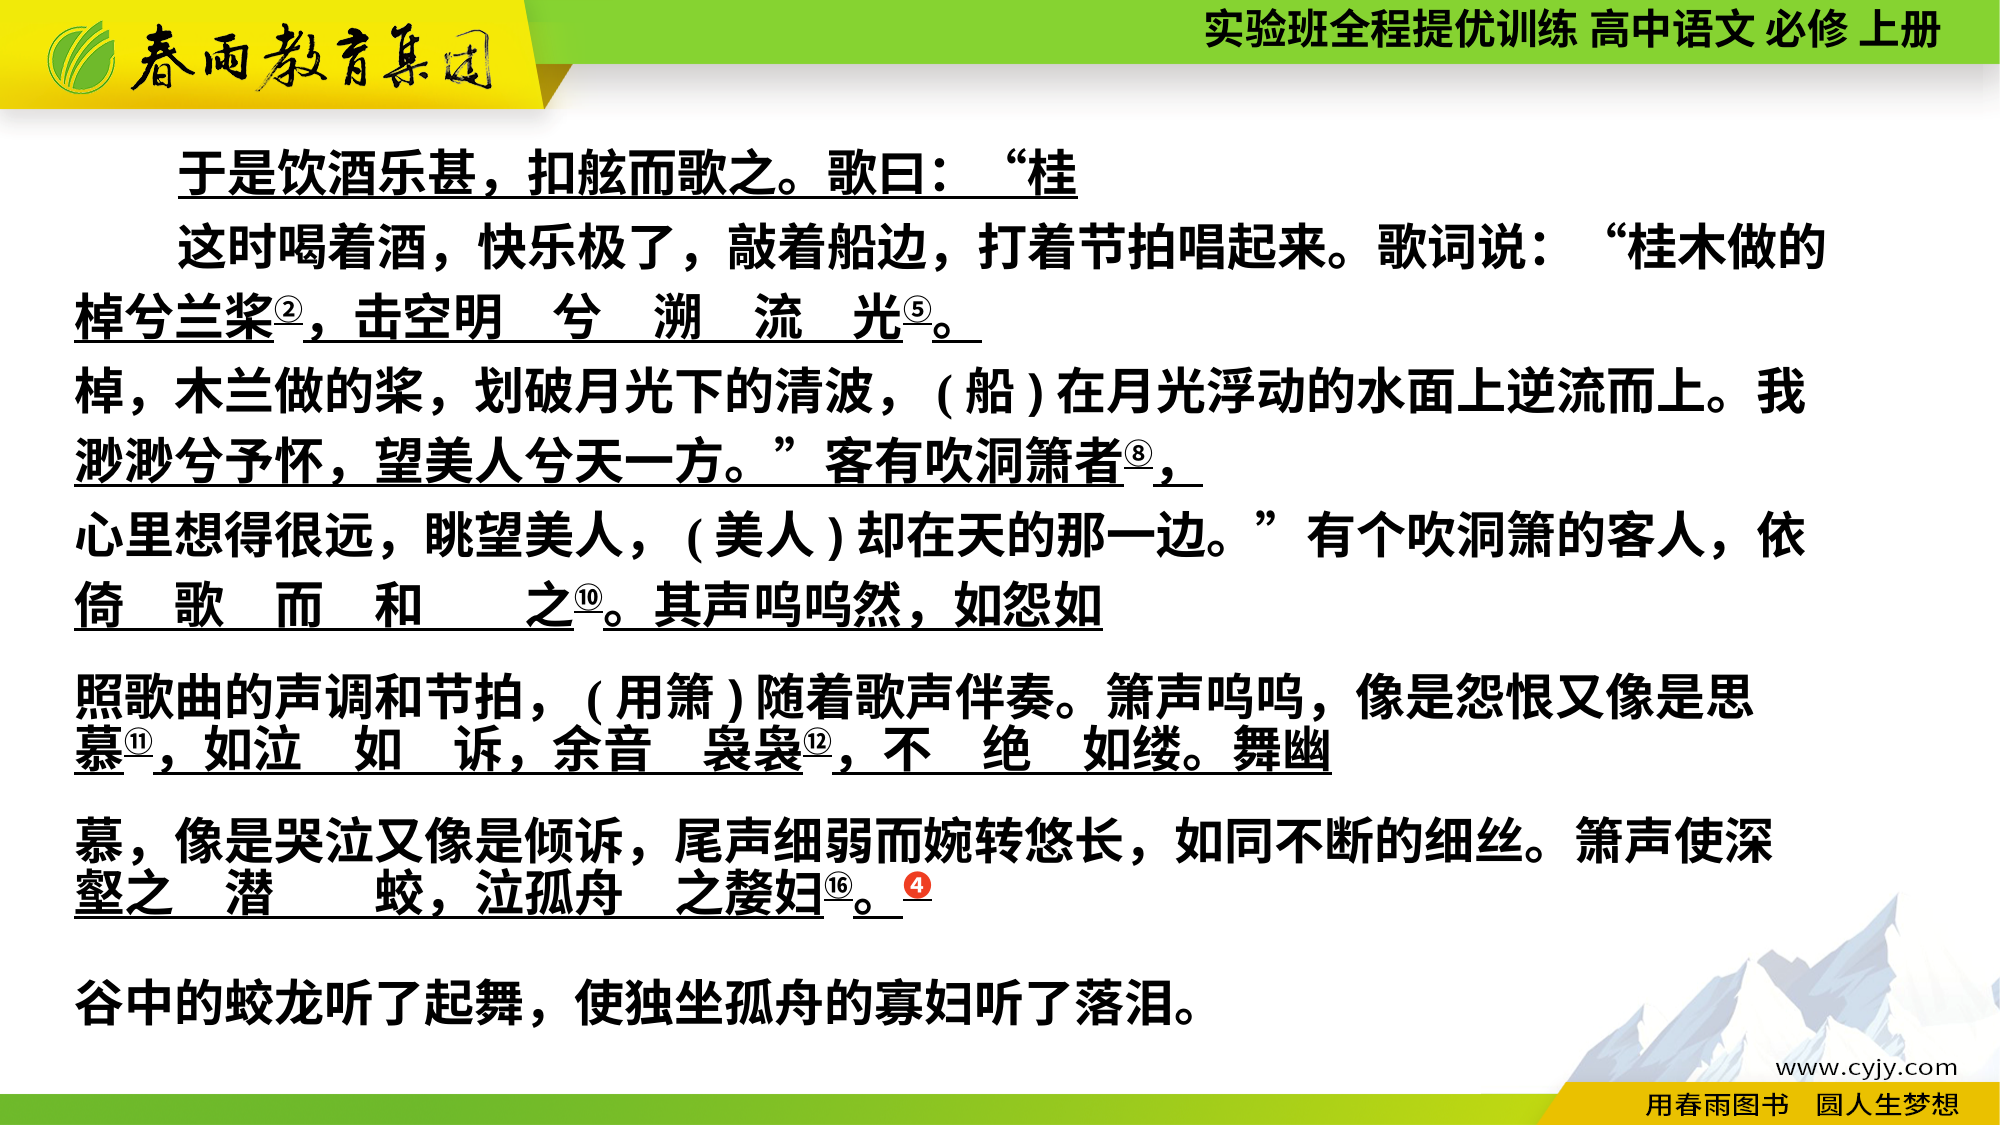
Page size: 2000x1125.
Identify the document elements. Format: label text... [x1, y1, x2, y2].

text_box 这时喝着酒，快乐极了，敲着船边，打着节拍唱起来。歌词说：“桂木做的 棹，木兰做的桨，划破月光下的清波，(船)在月光浮动的水面上逆流而上。我 心里想得很远，眺望美人，(美人)却在天的那一边。”有个吹洞箫的客人，依 照歌曲的声调和节拍，(用箫)随着歌声伴奏。箫声呜呜，像是怨恨又像是思 慕，像是哭泣又像是倾诉，尾声细弱而婉转悠长，如同不断的细丝。箫声使深 谷中的蛟龙听了起舞，使独坐孤舟的寡妇听了落泪。 [59, 196, 1944, 1040]
picture [0, 0, 2000, 1125]
